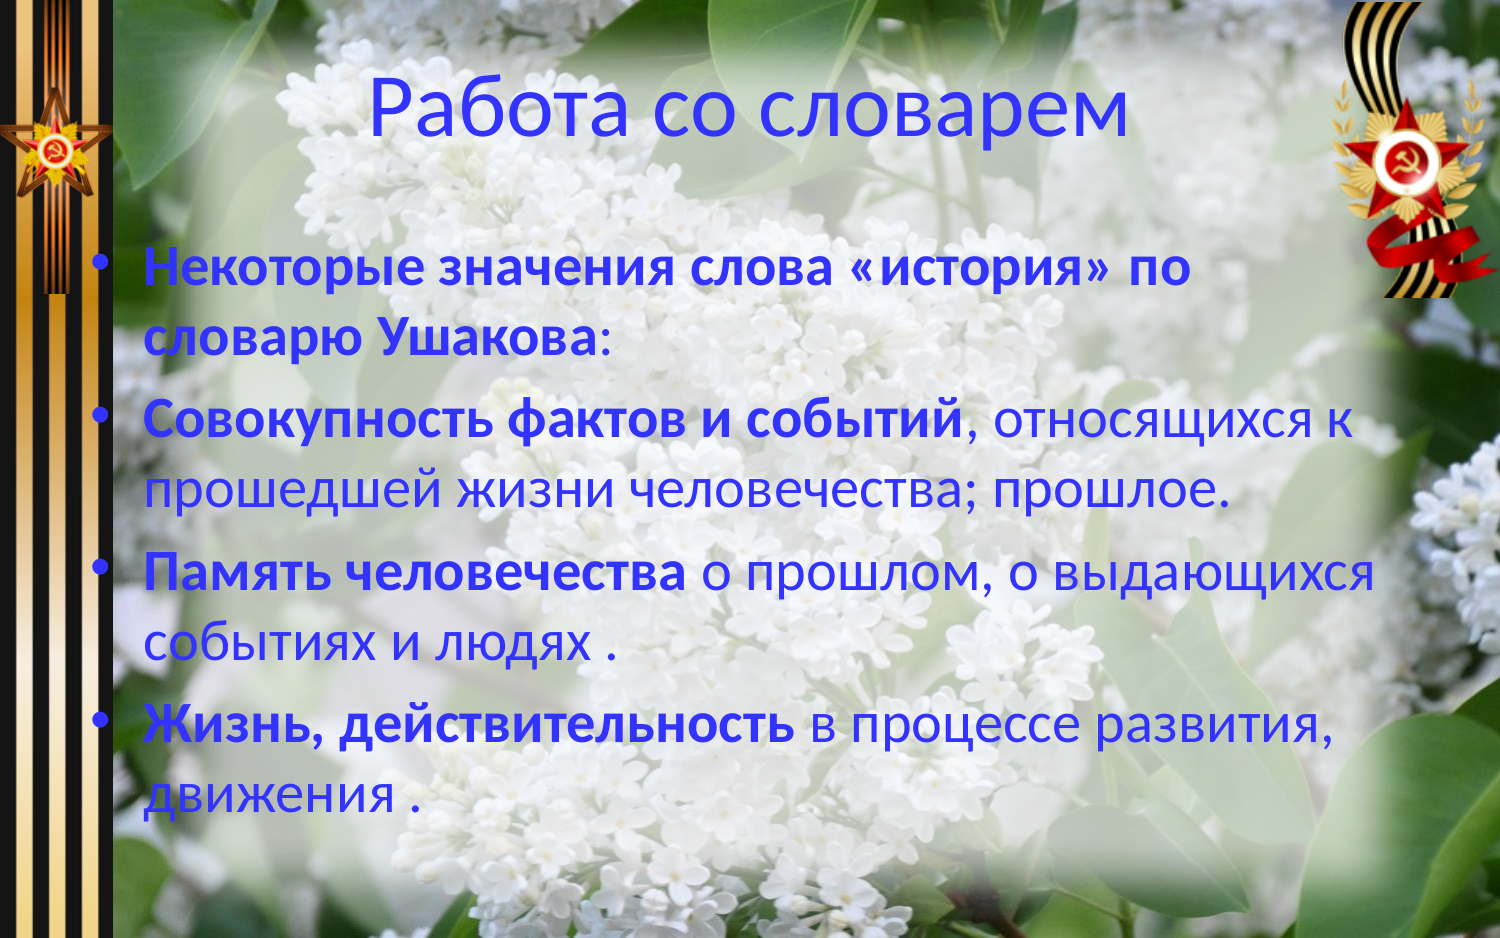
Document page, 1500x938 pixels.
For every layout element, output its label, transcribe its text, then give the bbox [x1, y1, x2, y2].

title Работа со словарем [75, 37, 1425, 162]
list Некоторые значения слова «история» по словарю Ушакова: Совокупность фактов и событий, относящихся к прошедшей жизни человечества; прошлое. Память человечества о прошлом, о выдающихся событиях и людях . Жизнь, действительность в процессе развития, движения . [75, 218, 1425, 838]
picture [0, 0, 1500, 938]
